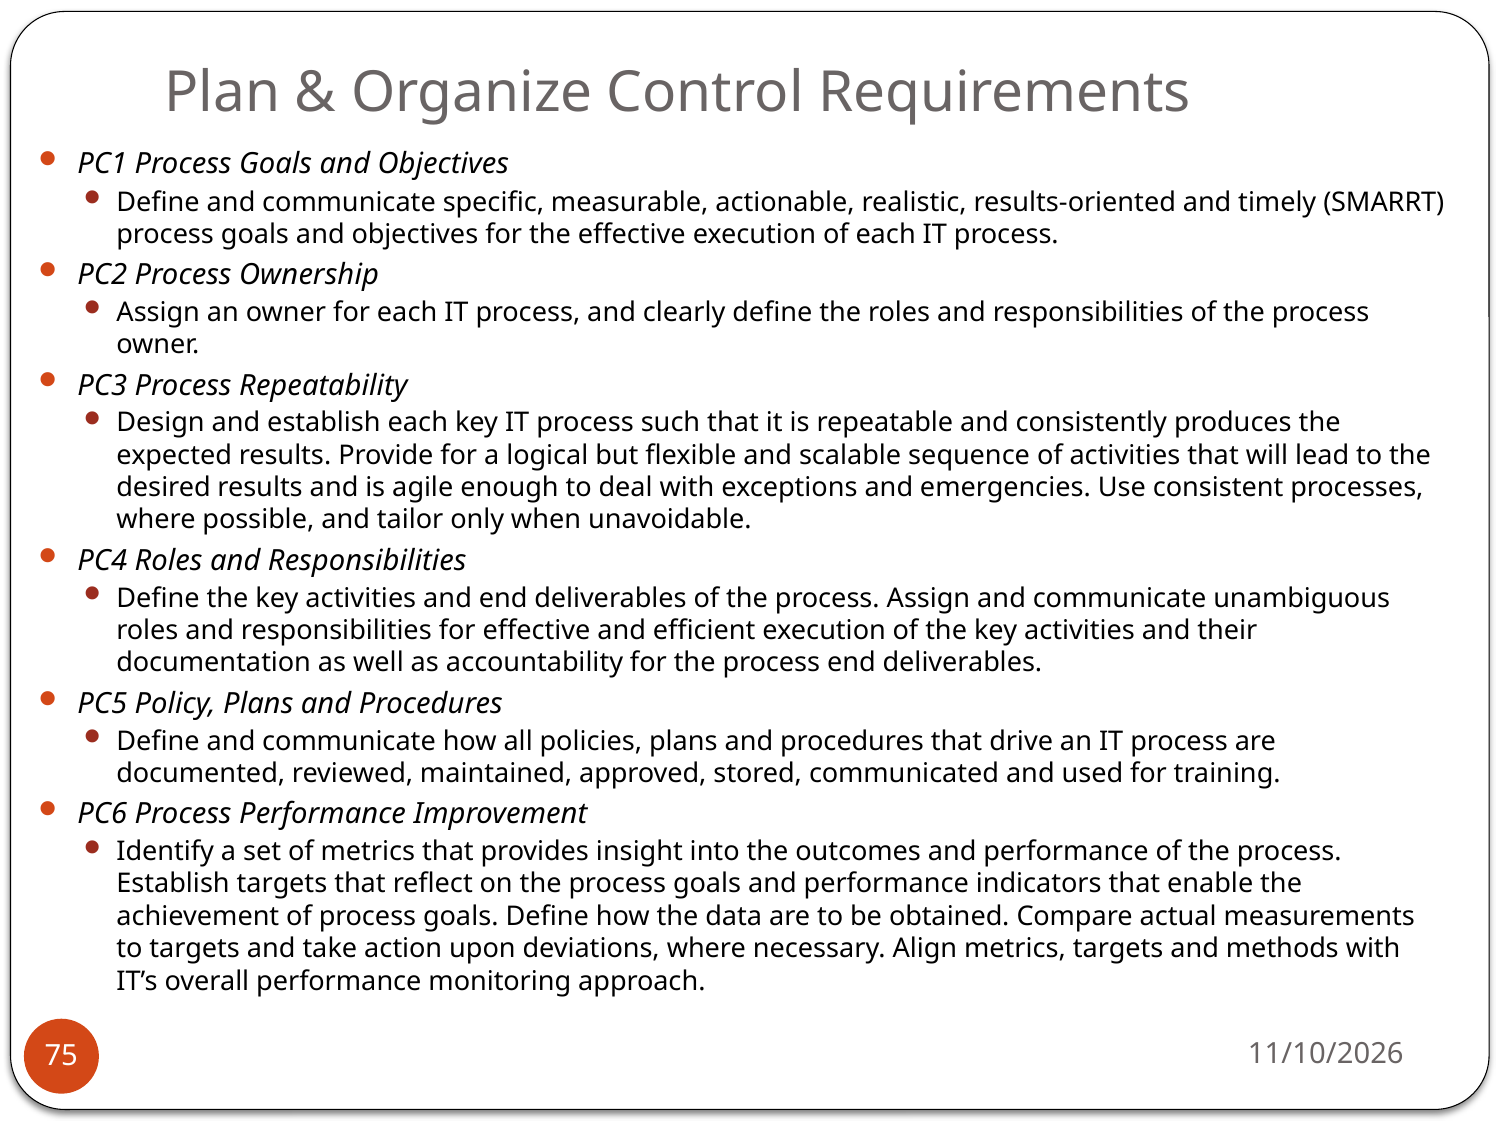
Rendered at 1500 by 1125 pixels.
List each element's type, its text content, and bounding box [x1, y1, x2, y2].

slide_number 75 [23, 1018, 99, 1094]
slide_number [1012, 1016, 1419, 1094]
title Plan & Organize Control Requirements [150, 45, 1425, 137]
list PC1 Process Goals and Objectives Define and communicate specific, measurable, actionable, realistic, results-oriented and timely (SMARRT) process goals and objectives for the effective execution of each IT process. PC2 Process Ownership Assign an owner for each IT process, and clearly define the roles and responsibilities of the process owner. PC3 Process Repeatability Design and establish each key IT process such that it is repeatable and consistently produces the expected results. Provide for a logical but flexible and scalable sequence of activities that will lead to the desired results and is agile enough to deal with exceptions and emergencies. Use consistent processes, where possible, and tailor only when unavoidable. PC4 Roles and Responsibilities Define the key activities and end deliverables of the process. Assign and communicate unambiguous roles and responsibilities for effective and efficient execution of the key activities and their documentation as well as accountability for the process end deliverables. PC5 Policy, Plans and Procedures Define and communicate how all policies, plans and procedures that drive an IT process are documented, reviewed, maintained, approved, stored, communicated and used for training. PC6 Process Performance Improvement Identify a set of metrics that provides insight into the outcomes and performance of the process. Establish targets that reflect on the process goals and performance indicators that enable the achievement of process goals. Define how the data are to be obtained. Compare actual measurements to targets and take action upon deviations, where necessary. Align metrics, targets and methods with IT’s overall performance monitoring approach. [23, 137, 1461, 1016]
